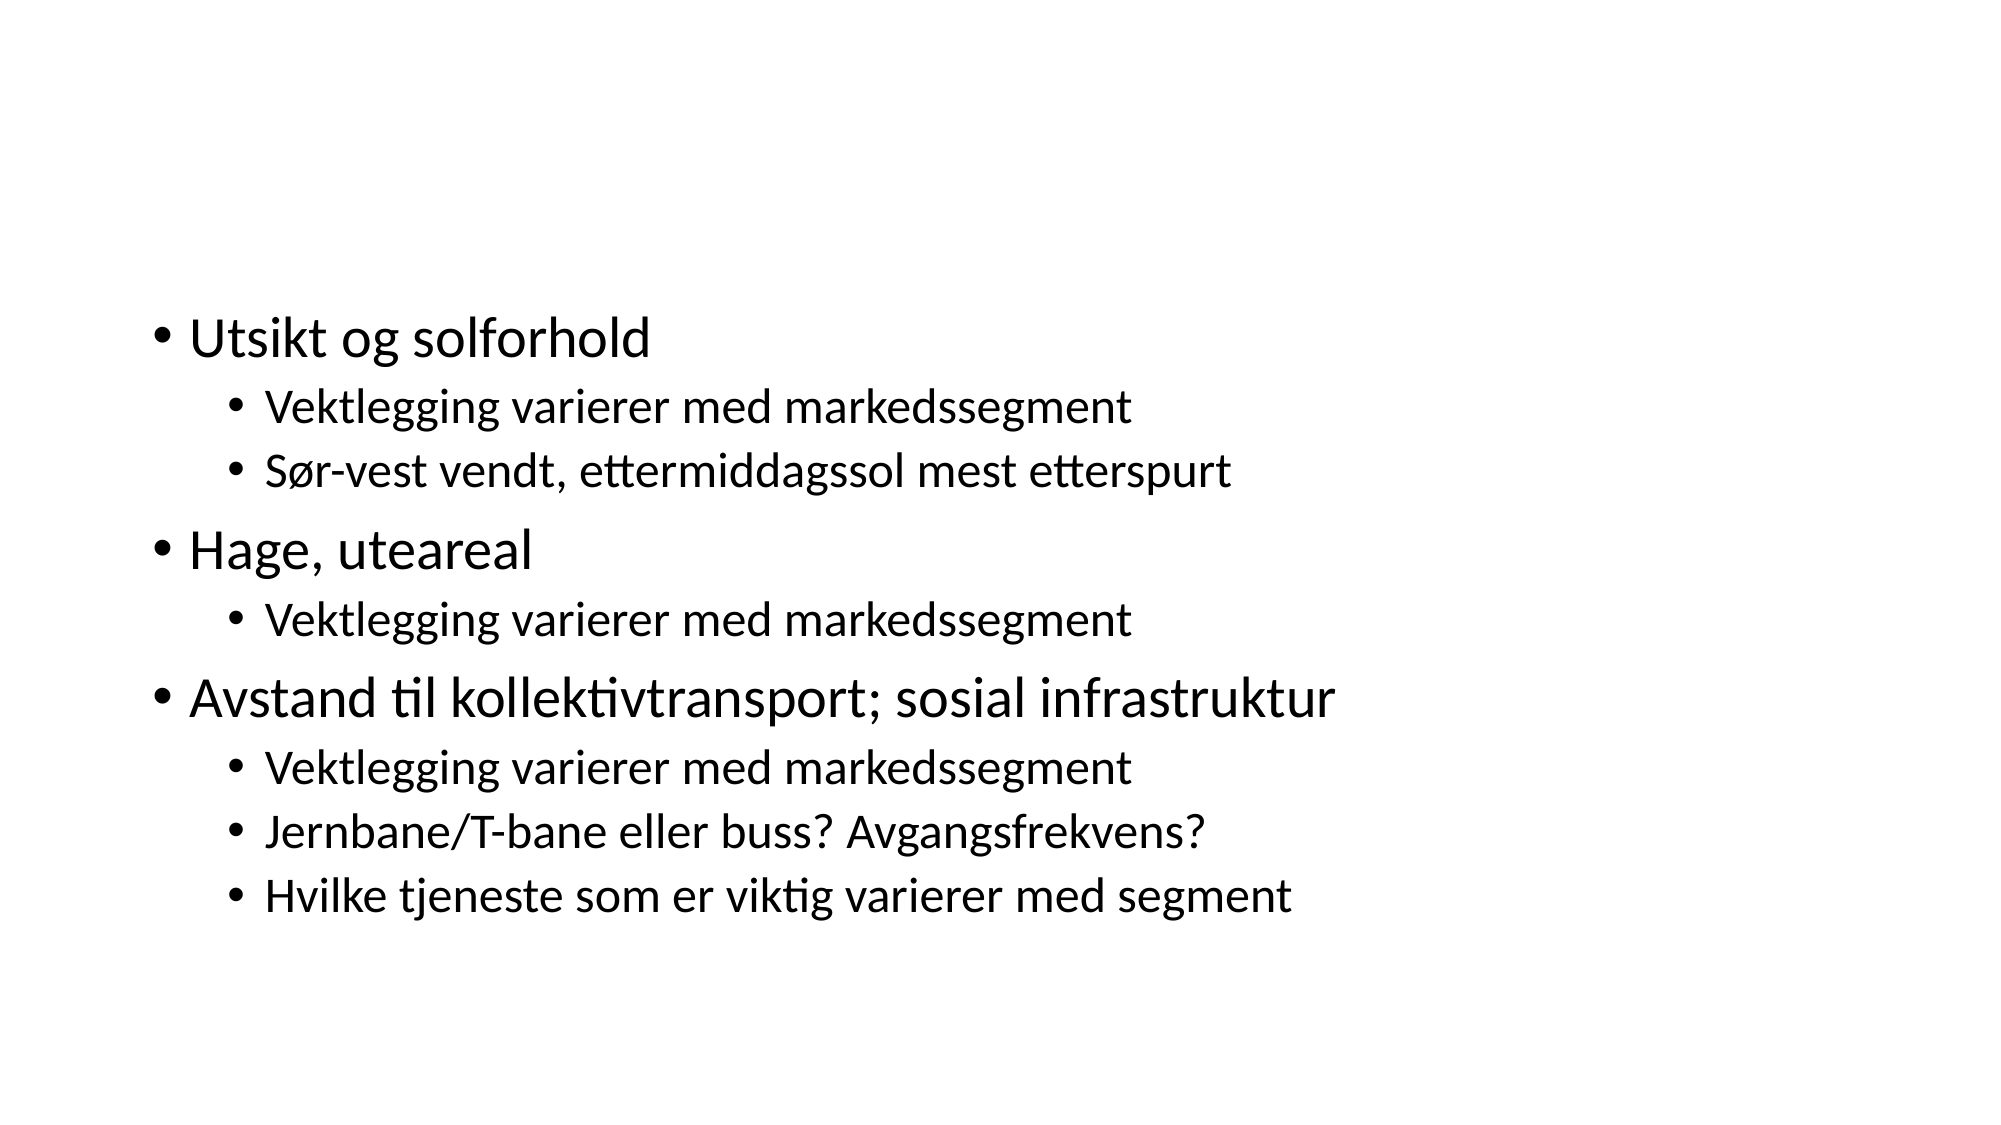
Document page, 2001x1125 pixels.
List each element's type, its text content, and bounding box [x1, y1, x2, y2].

list Utsikt og solforhold Vektlegging varierer med markedssegment Sør-vest vendt, ettermiddagssol mest etterspurt Hage, uteareal Vektlegging varierer med markedssegment Avstand til kollektivtransport; sosial infrastruktur Vektlegging varierer med markedssegment Jernbane/T-bane eller buss? Avgangsfrekvens? Hvilke tjeneste som er viktig varierer med segment [137, 299, 1863, 1014]
